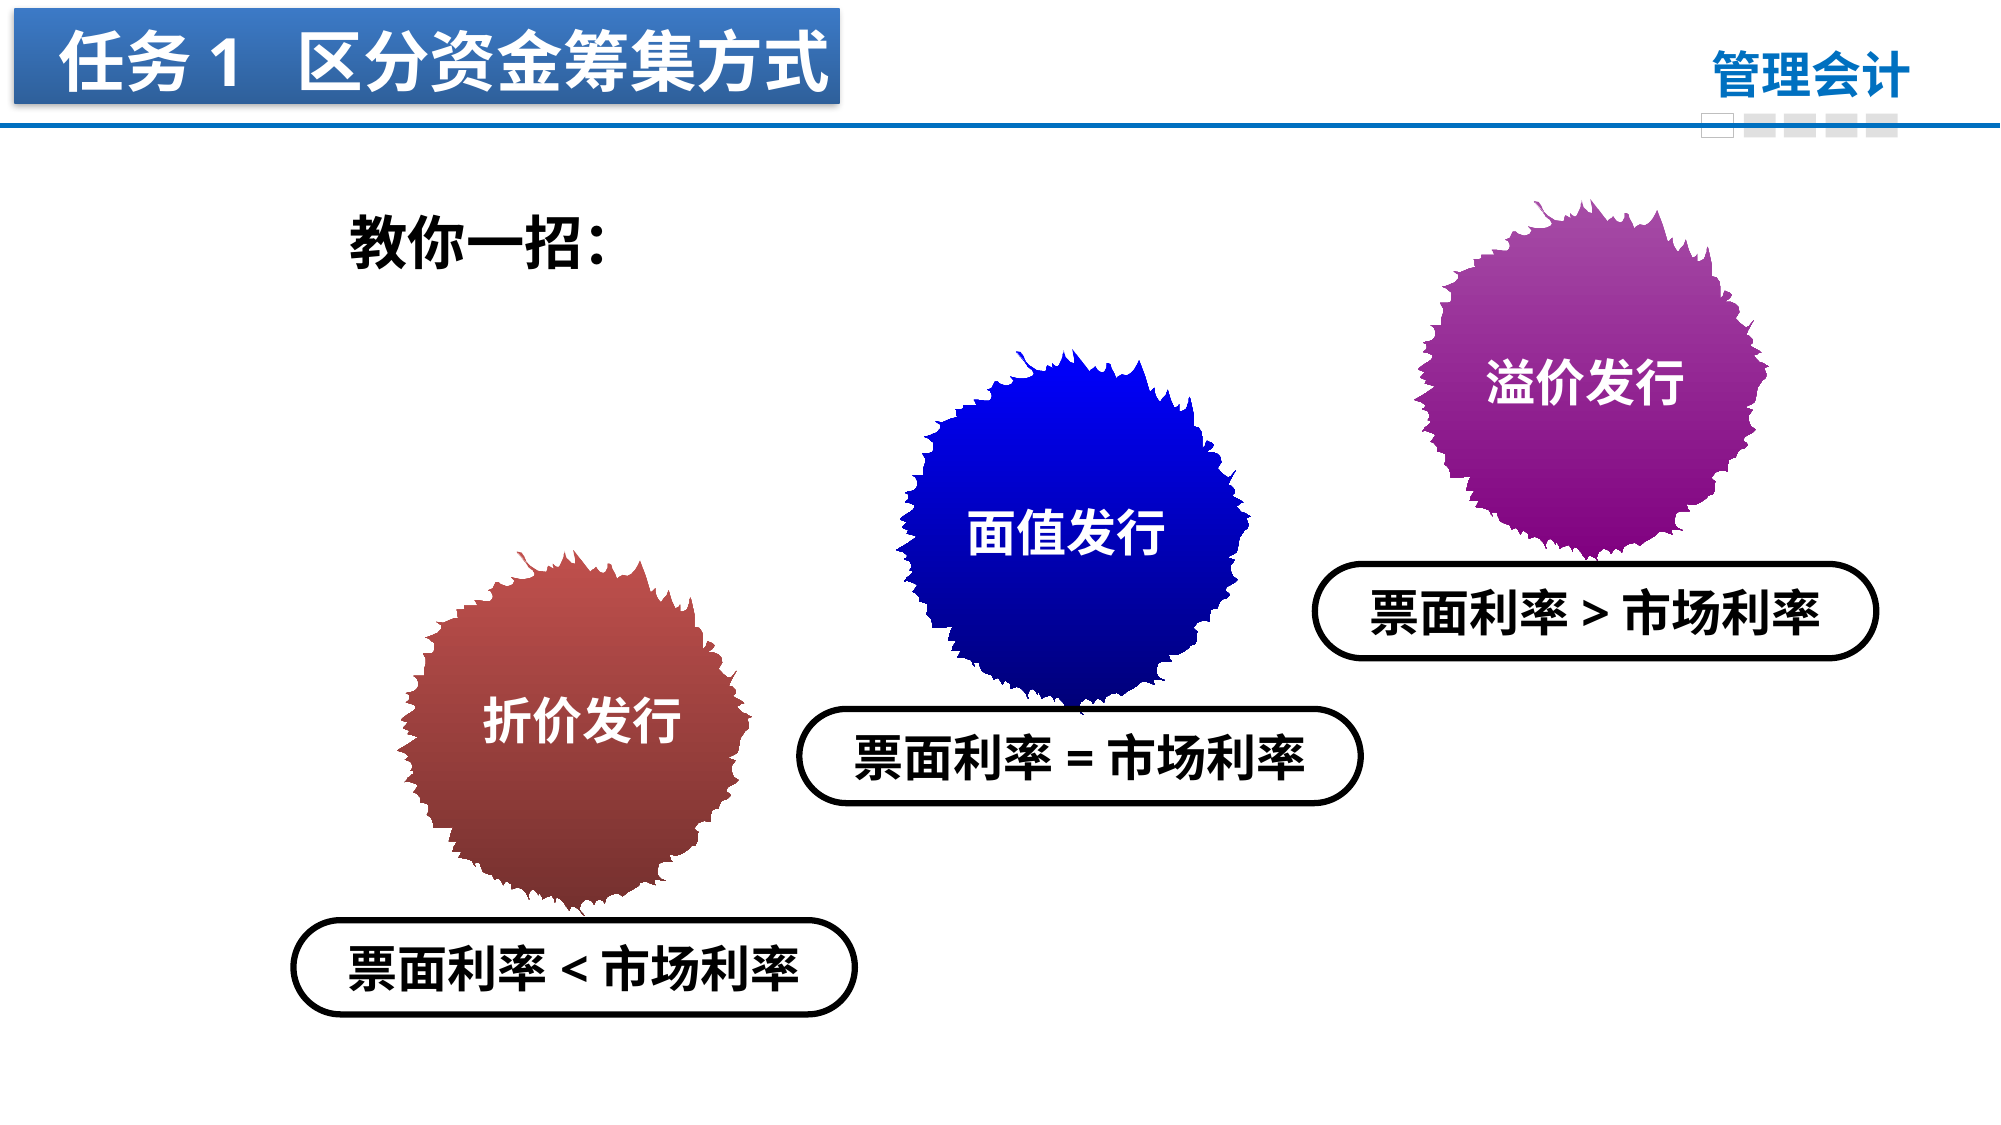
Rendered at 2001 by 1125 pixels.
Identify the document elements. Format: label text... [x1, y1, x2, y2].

text_box 面值发行 [897, 483, 1236, 579]
text_box 溢价发行 [1416, 333, 1755, 429]
text_box [405, 549, 737, 706]
text_box [397, 738, 739, 916]
text_box [904, 349, 1251, 708]
text_box [1422, 408, 1756, 563]
text_box [1423, 198, 1769, 407]
text_box 教你一招： [335, 199, 1169, 284]
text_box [14, 7, 859, 109]
text_box 票面利率=市场利率 [799, 708, 1361, 804]
text_box 折价发行 [413, 672, 751, 767]
text_box [401, 710, 416, 737]
text_box 票面利率>市场利率 [1314, 563, 1877, 659]
text_box 票面利率<市场利率 [293, 920, 855, 1015]
